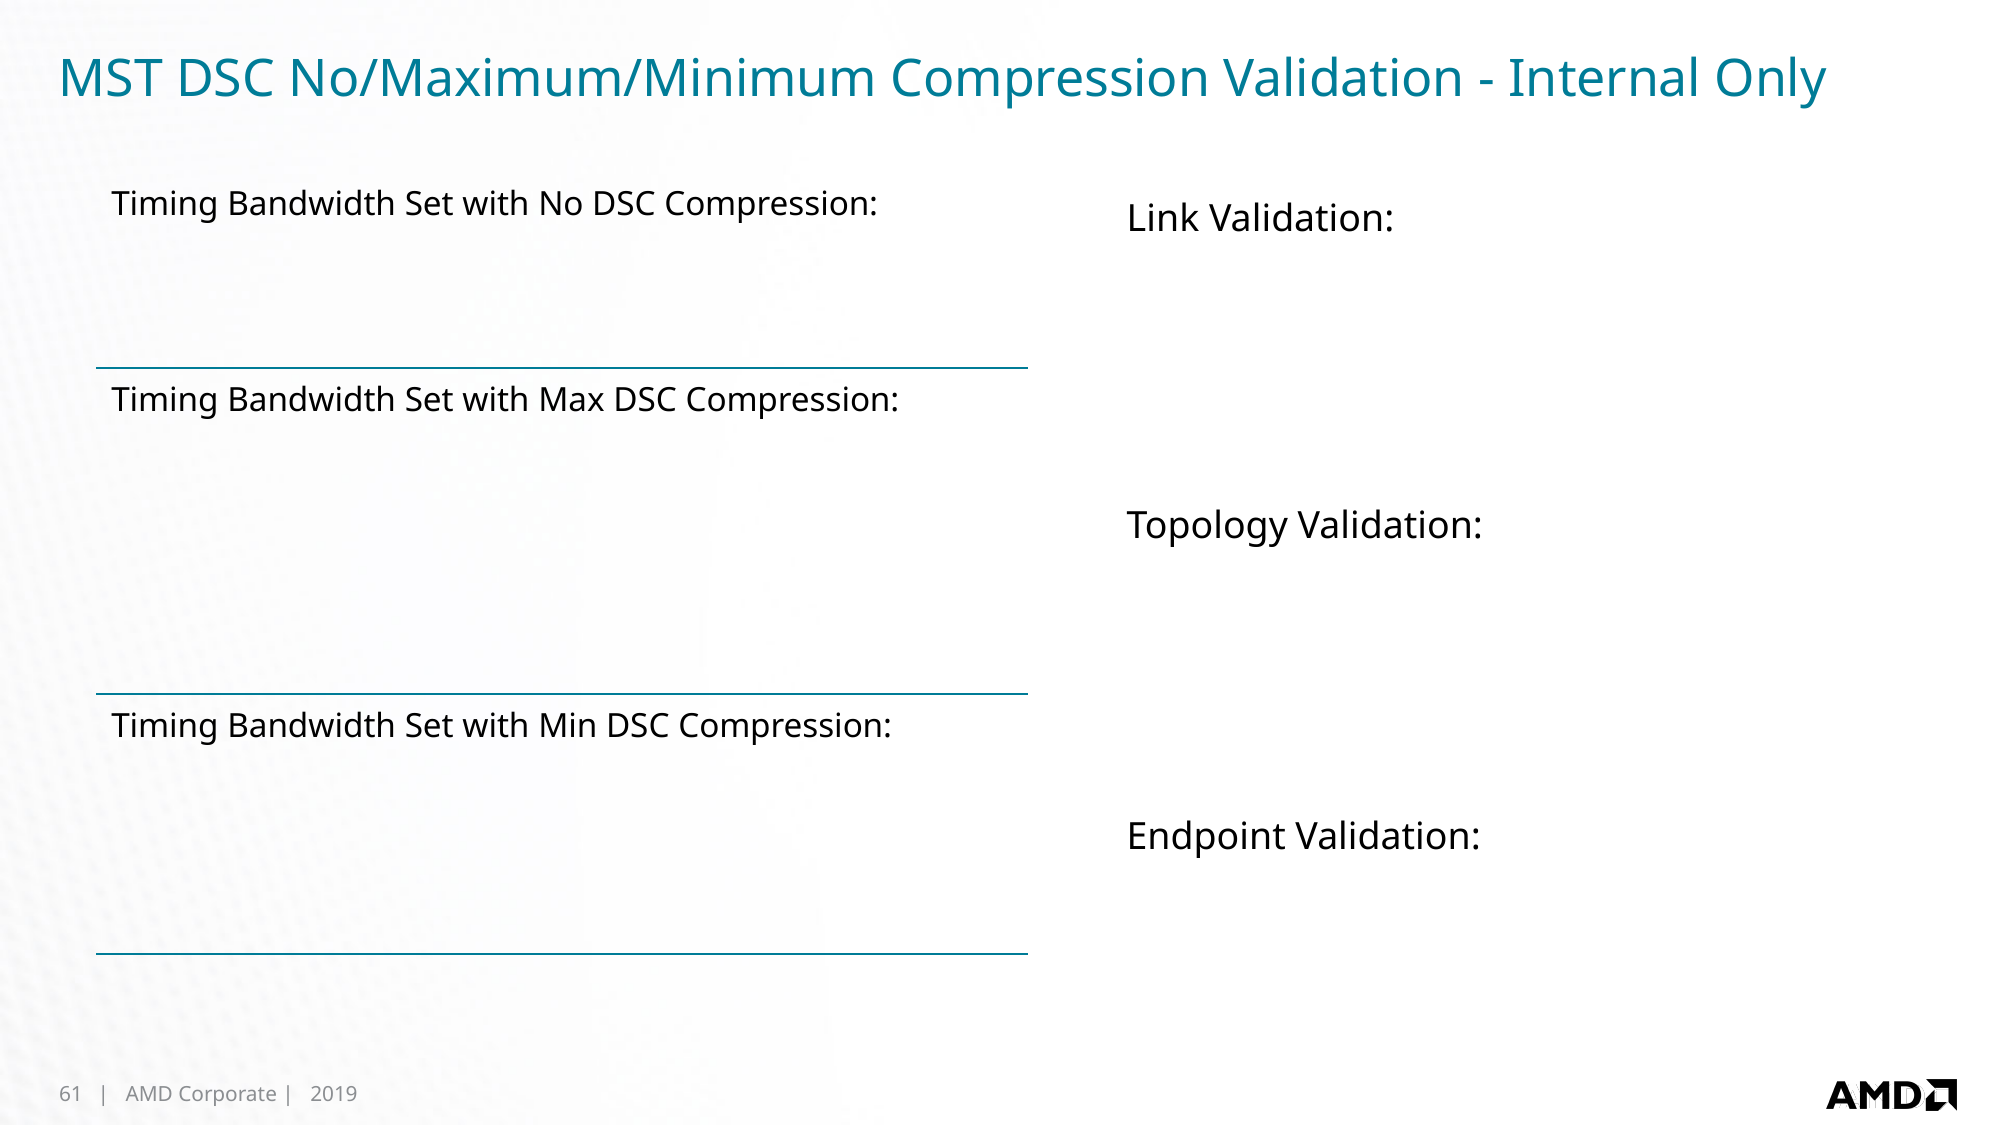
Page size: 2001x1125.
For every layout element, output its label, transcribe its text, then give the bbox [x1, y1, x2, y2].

title MST DSC No/Maximum/Minimum Compression Validation - Internal Only [43, 43, 1957, 116]
picture [0, 0, 2000, 1125]
slide_number 61 [0, 1065, 98, 1125]
footer | AMD Corporate | 2019 [98, 1065, 773, 1125]
